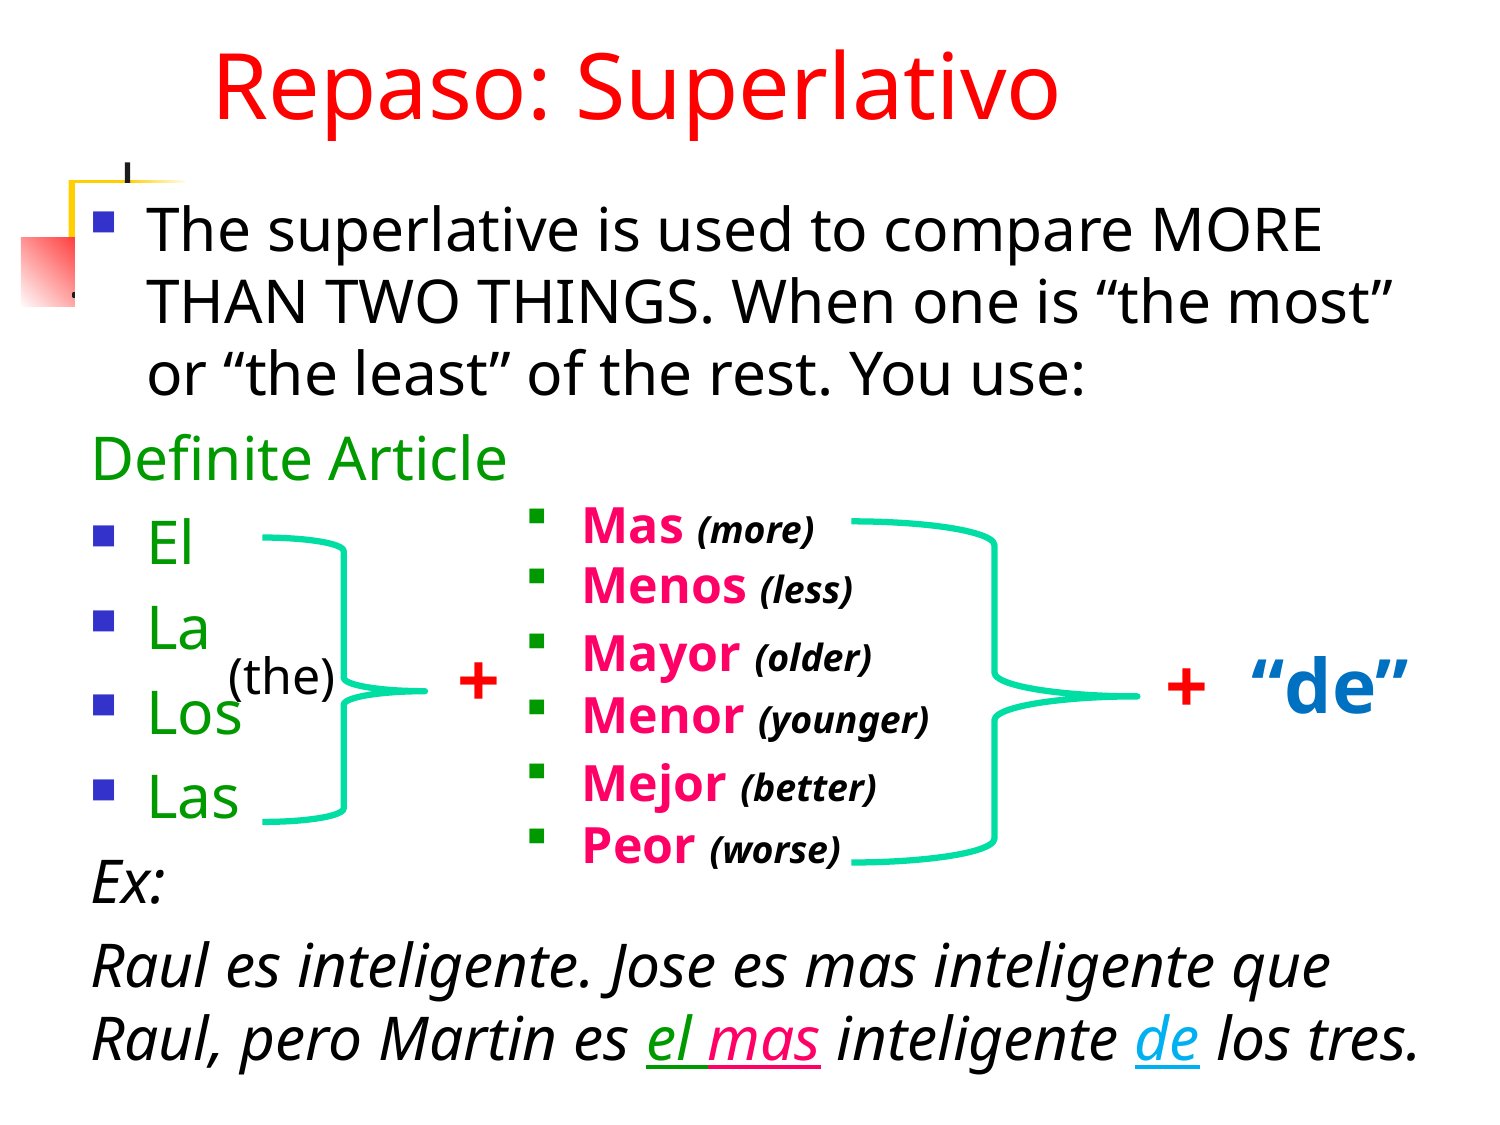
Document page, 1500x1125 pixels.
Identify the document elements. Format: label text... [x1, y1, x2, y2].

text_box [851, 520, 1139, 864]
text_box “de” [1236, 631, 1450, 737]
text_box Mas (more) Menos (less) Mayor (older) Menor (younger) Mejor (better) Peor (worse) [435, 485, 958, 881]
text_box [352, 682, 426, 700]
list The superlative is used to compare MORE THAN TWO THINGS. When one is “the most” or “the least” of the rest. You use: Definite Article El La Los Las Ex: Raul es inteligente. Jose es mas inteligente que Raul, pero Martin es el mas inteligente de los tres. [75, 183, 1452, 975]
title Repaso: Superlativo [196, 0, 1475, 145]
text_box [262, 713, 345, 823]
text_box [262, 536, 345, 637]
text_box + [1151, 631, 1224, 737]
text_box (the) [214, 637, 352, 713]
